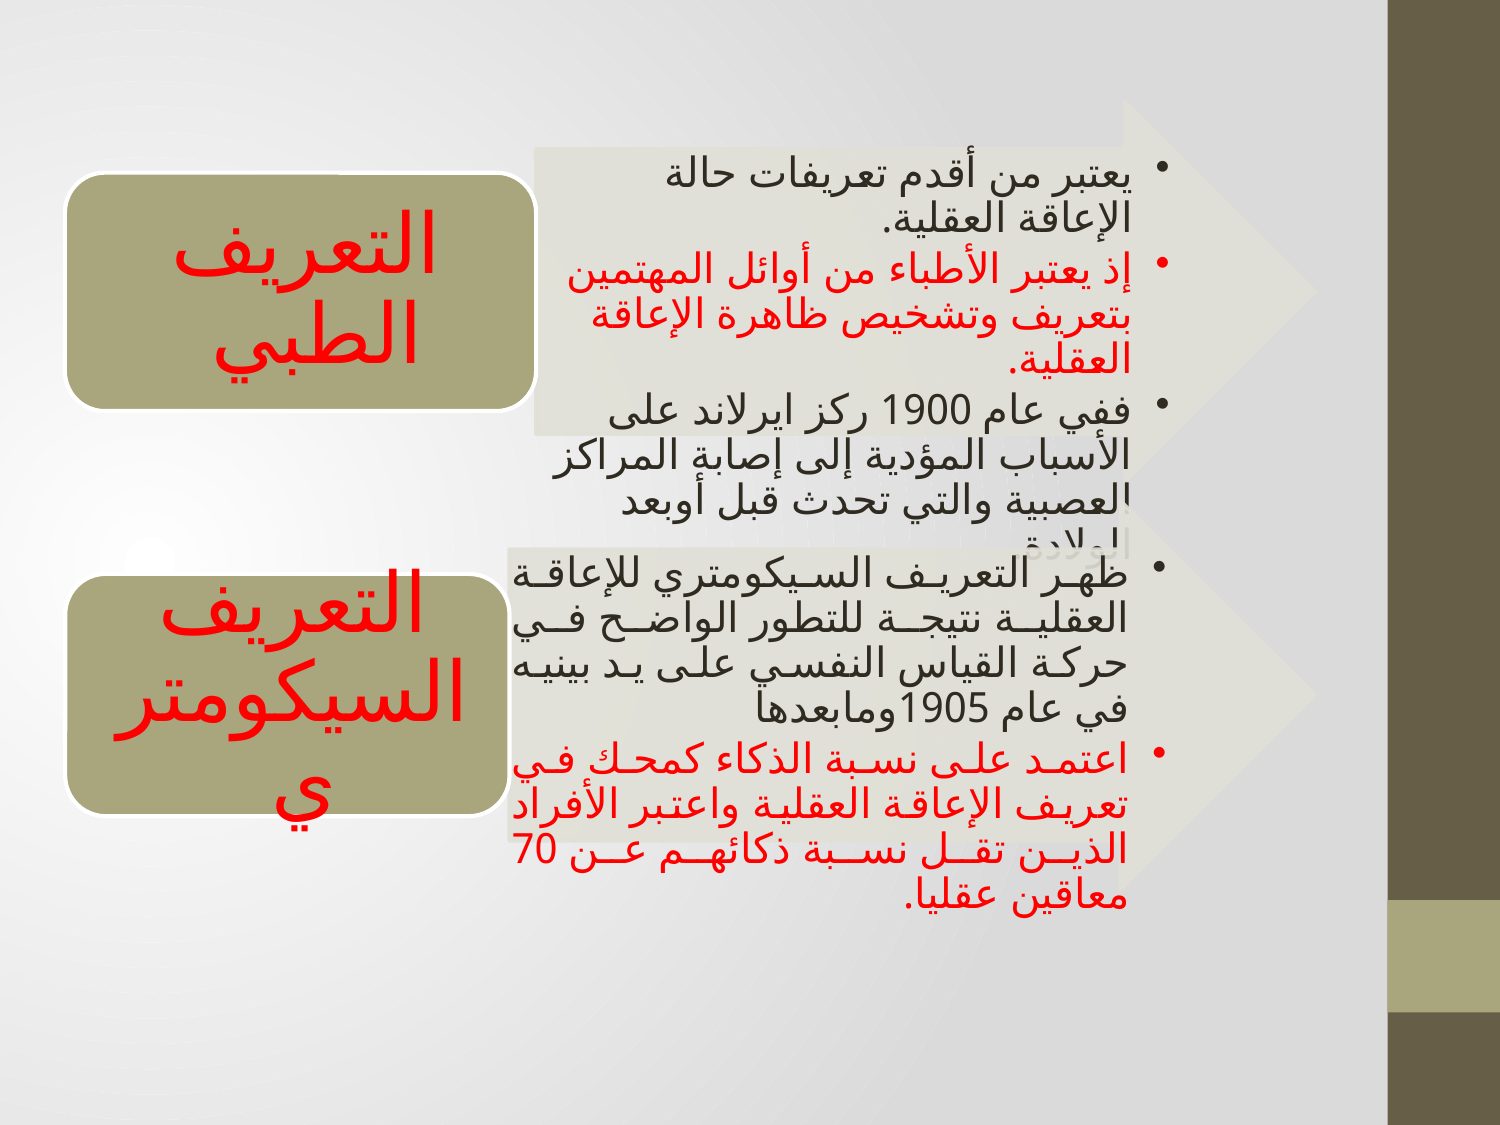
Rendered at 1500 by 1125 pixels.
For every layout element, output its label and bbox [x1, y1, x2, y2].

list [64, 101, 1316, 890]
